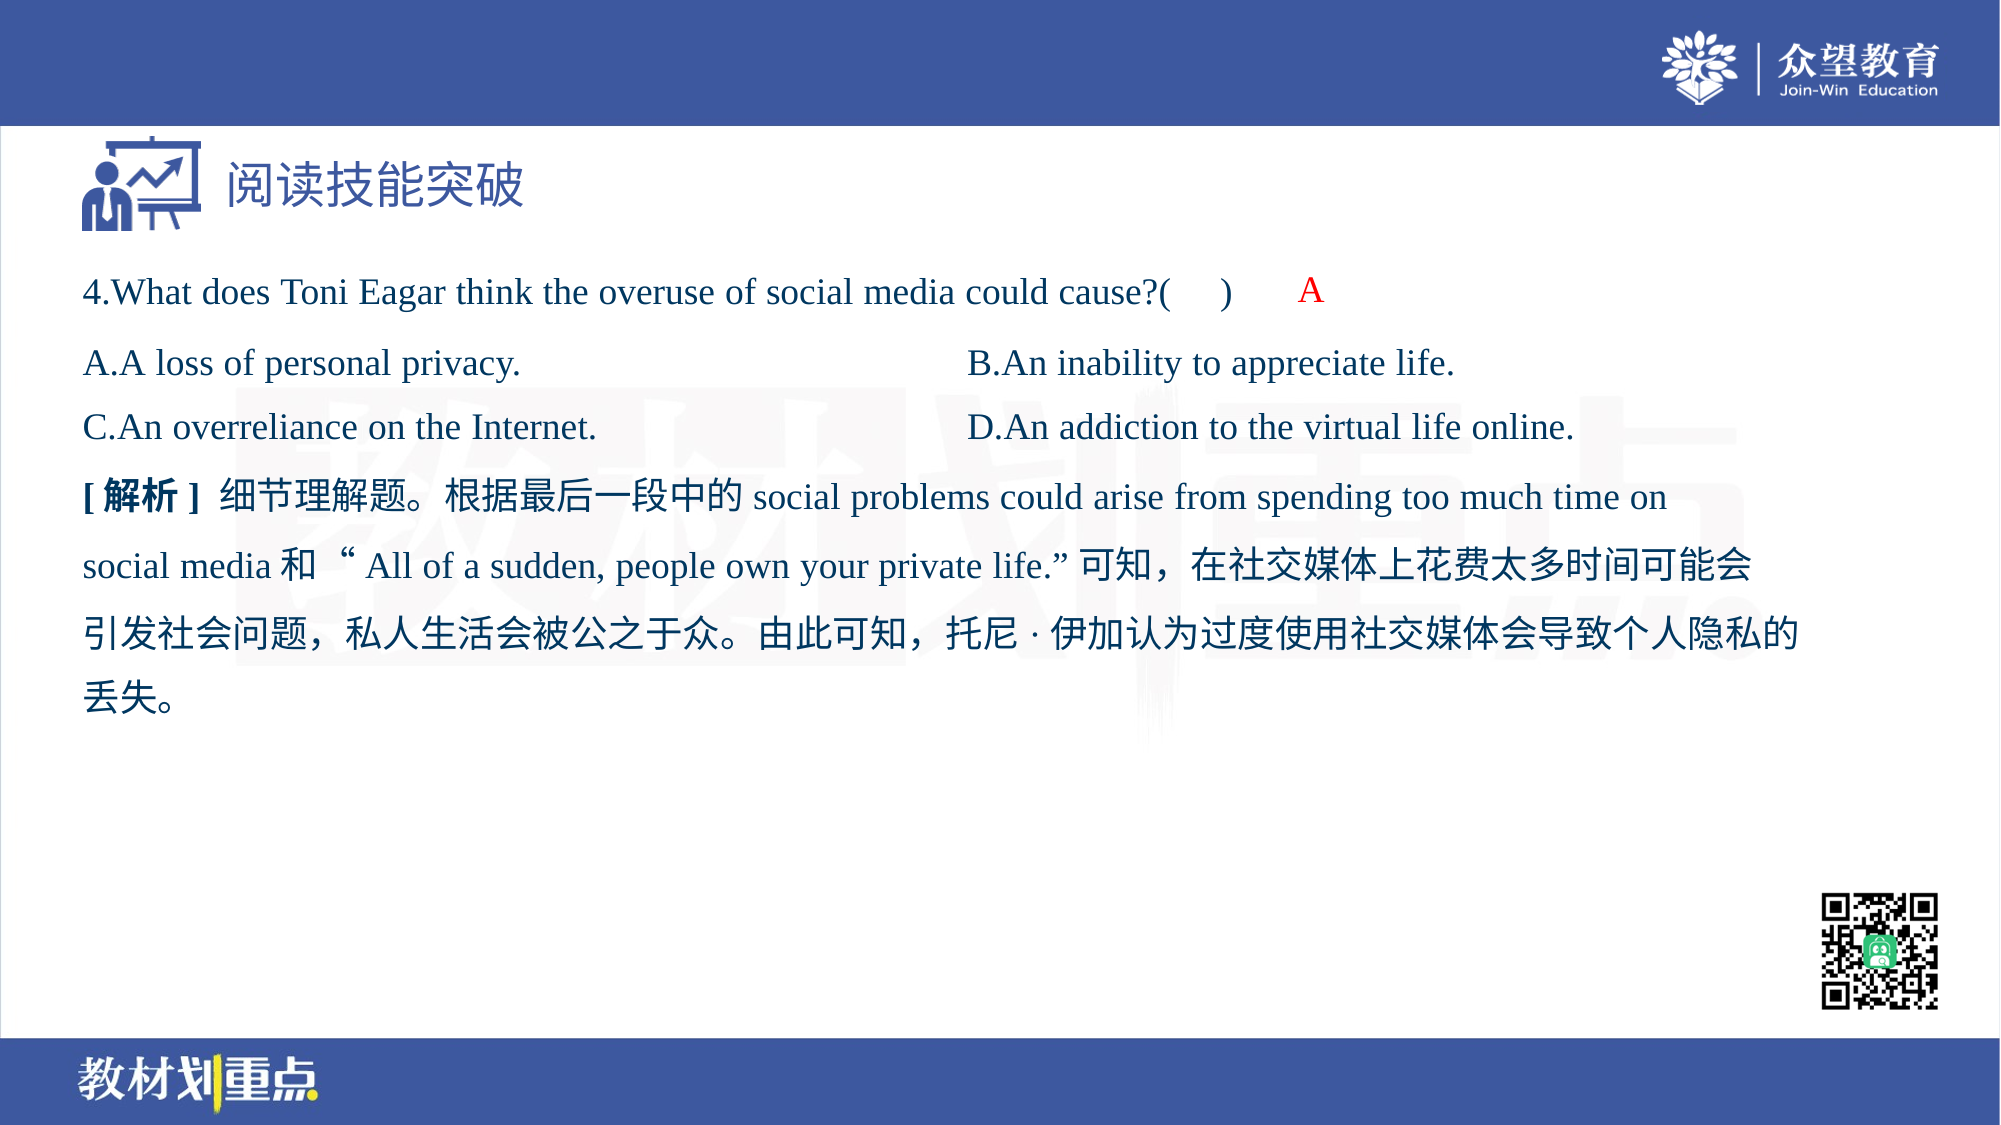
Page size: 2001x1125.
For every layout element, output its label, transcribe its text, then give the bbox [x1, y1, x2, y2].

text_box [解析] 细节理解题。根据最后一段中的social problems could arise from spending too much time on social media和“All of a sudden, people own your private life.”可知，在社交媒体上花费太多时间可能会 引发社会问题，私人生活会被公之于众。由此可知，托尼·伊加认为过度使用社交媒体会导致个人隐私的 丢失。 [82, 448, 1817, 713]
text_box A [1283, 245, 1339, 304]
picture [0, 0, 2000, 1125]
text_box 4.What does Toni Eagar think the overuse of social media could cause?( ) [82, 247, 1817, 306]
text_box A.A loss of personal privacy. B.An inability to appreciate life. C.An overreliance on the Internet. D.An addiction to the virtual life online. [82, 313, 1817, 441]
